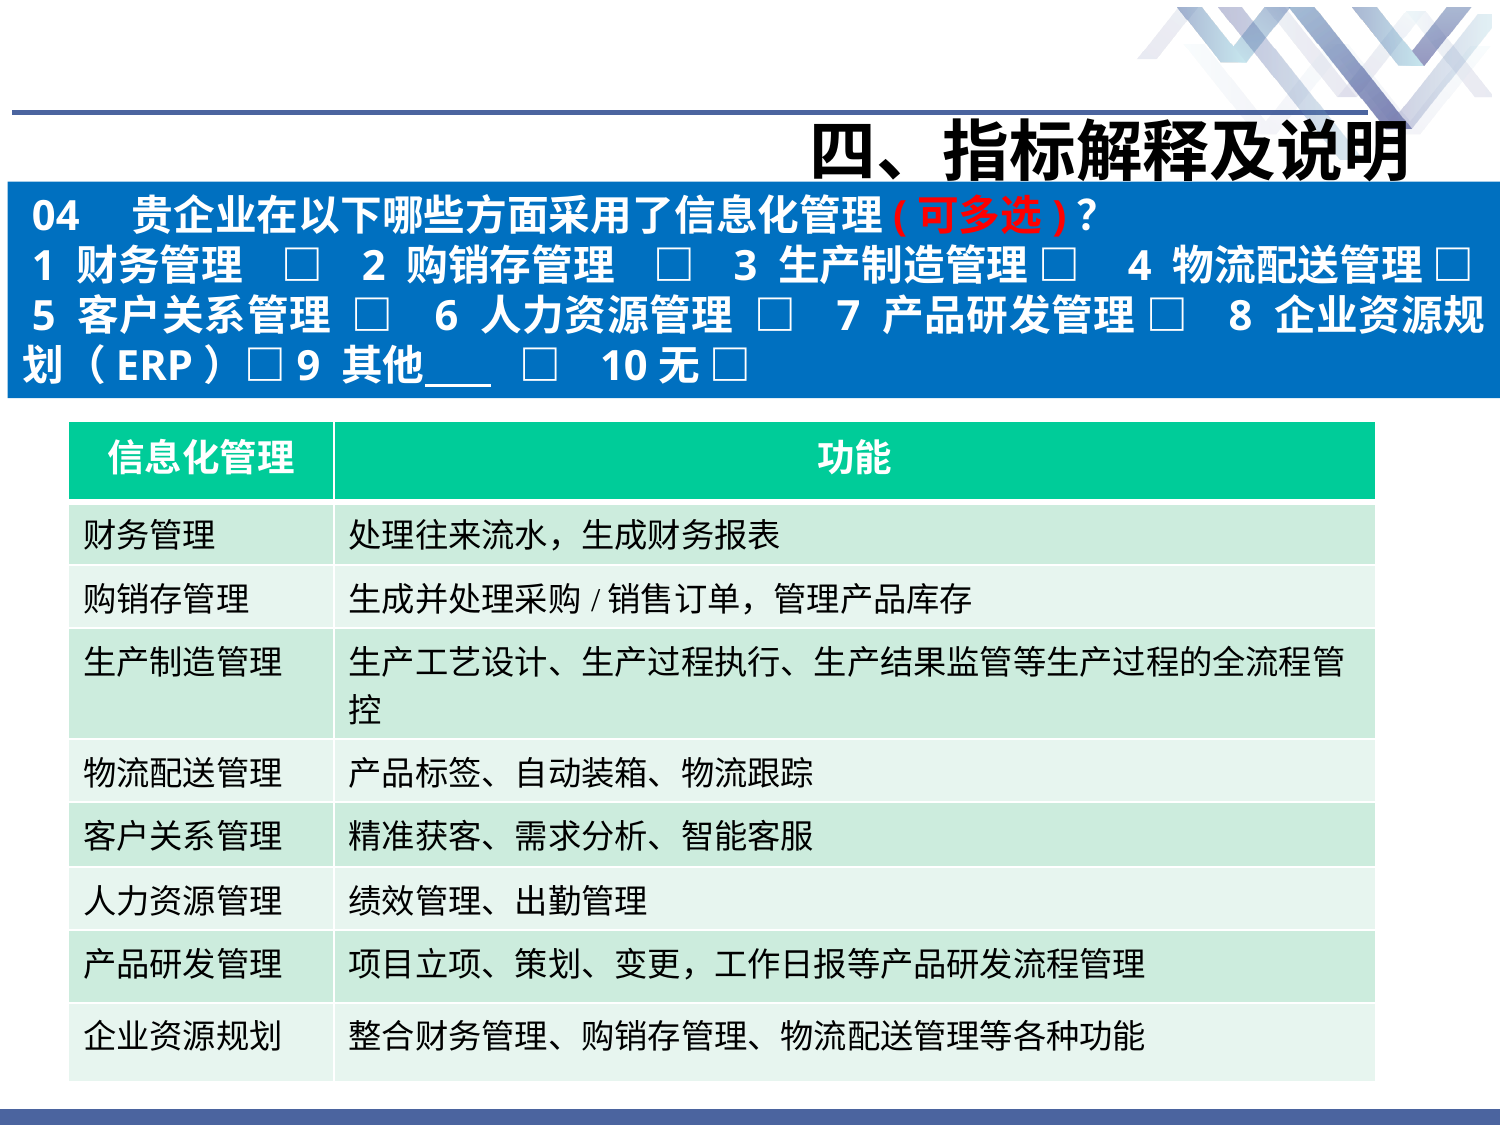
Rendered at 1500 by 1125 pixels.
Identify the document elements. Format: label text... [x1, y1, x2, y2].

table_cell 人力资源管理 [69, 868, 333, 929]
table_cell 绩效管理、出勤管理 [335, 868, 1375, 929]
title 四、指标解释及说明 [75, 101, 1425, 181]
table_cell 购销存管理 [69, 566, 333, 627]
text_box 04 贵企业在以下哪些方面采用了信息化管理(可多选)？ 1 财务管理 □ 2 购销存管理 □ 3 生产制造管理 □ 4 物流配送管理 □ 5 客户关系管理 □ 6 人力资源管理 □ 7 产品研发管理 □ 8 企业资源规划（ERP）□9 其他 □ 10无 □ [7, 181, 1500, 399]
table_cell 整合财务管理、购销存管理、物流配送管理等各种功能 [335, 1004, 1375, 1081]
table_cell 生成并处理采购/销售订单，管理产品库存 [335, 566, 1375, 627]
table_header 信息化管理 [69, 422, 333, 499]
table_cell 处理往来流水，生成财务报表 [335, 505, 1375, 564]
table_cell 生产工艺设计、生产过程执行、生产结果监管等生产过程的全流程管控 [335, 629, 1375, 738]
table_cell 精准获客、需求分析、智能客服 [335, 803, 1375, 866]
table_cell 生产制造管理 [69, 629, 333, 738]
table_cell 物流配送管理 [69, 740, 333, 801]
table_cell 项目立项、策划、变更，工作日报等产品研发流程管理 [335, 931, 1375, 1002]
table_cell 产品标签、自动装箱、物流跟踪 [335, 740, 1375, 801]
table_cell 客户关系管理 [69, 803, 333, 866]
table_cell 企业资源规划 [69, 1004, 333, 1081]
table_cell 产品研发管理 [69, 931, 333, 1002]
picture [1056, 7, 1492, 160]
table_header 功能 [335, 422, 1375, 499]
table_cell 财务管理 [69, 505, 333, 564]
